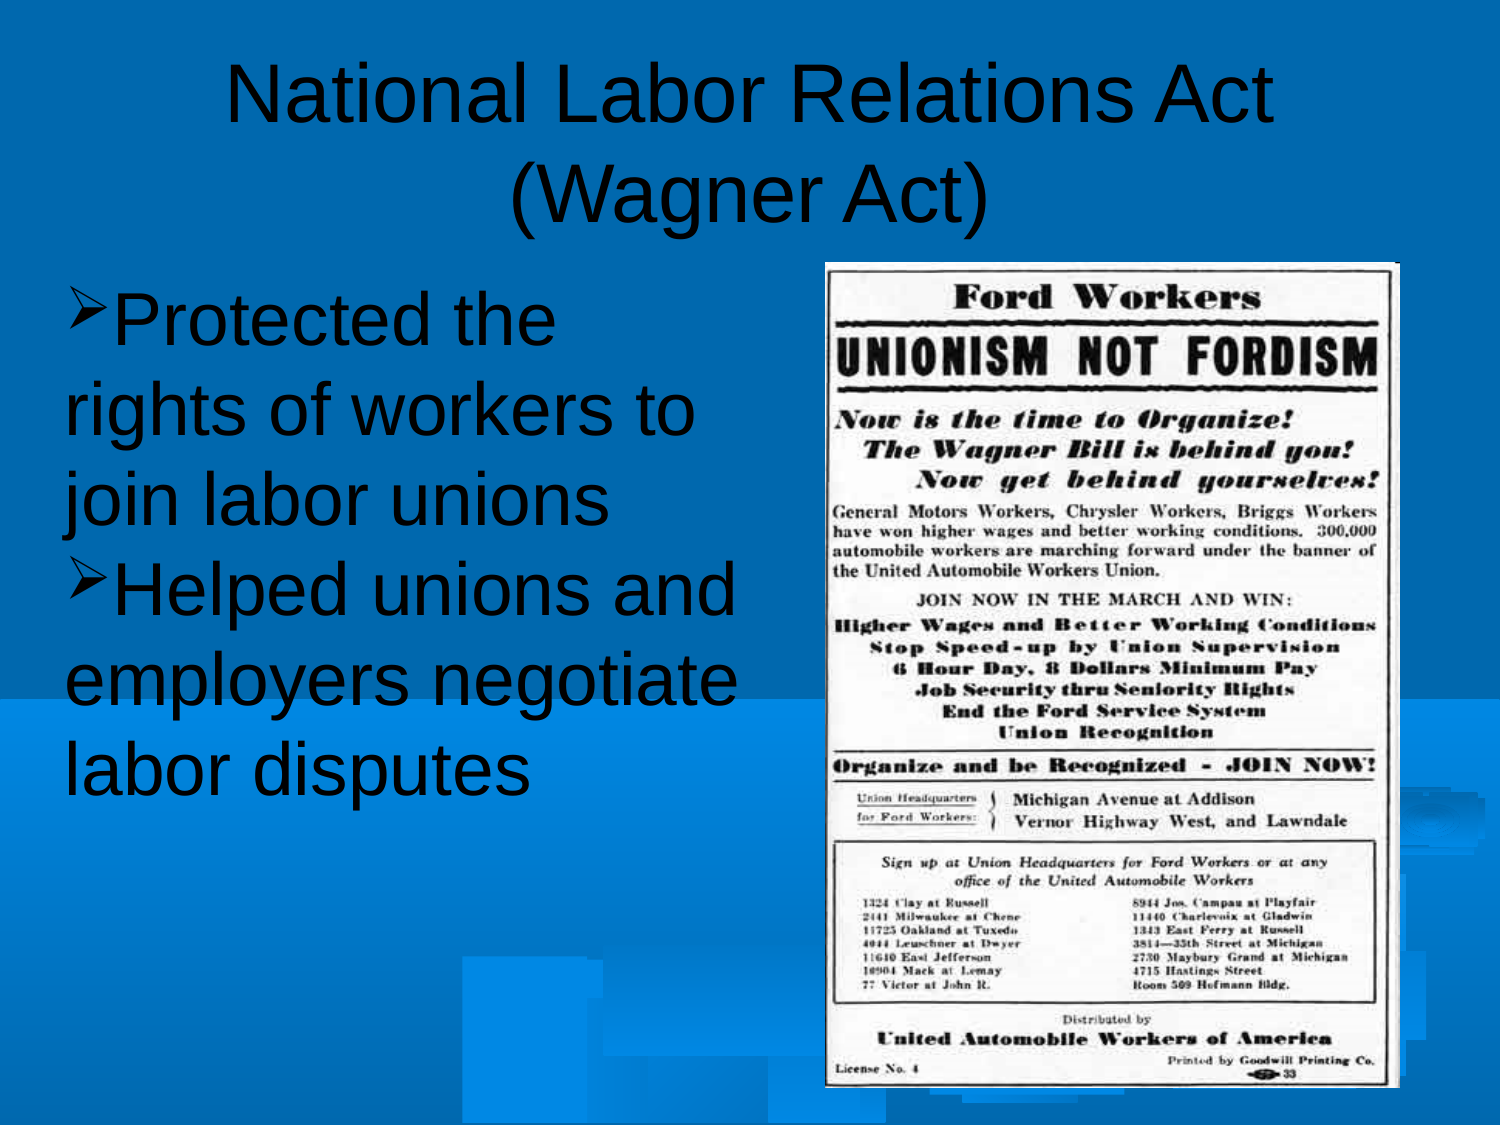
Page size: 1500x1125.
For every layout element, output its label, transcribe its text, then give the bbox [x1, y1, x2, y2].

text_box National Labor Relations Act (Wagner Act) [74, 31, 1425, 247]
text_box Protected the rights of workers to join labor unions Helped unions and employers negotiate labor disputes [49, 262, 763, 1088]
picture [824, 262, 1401, 1088]
